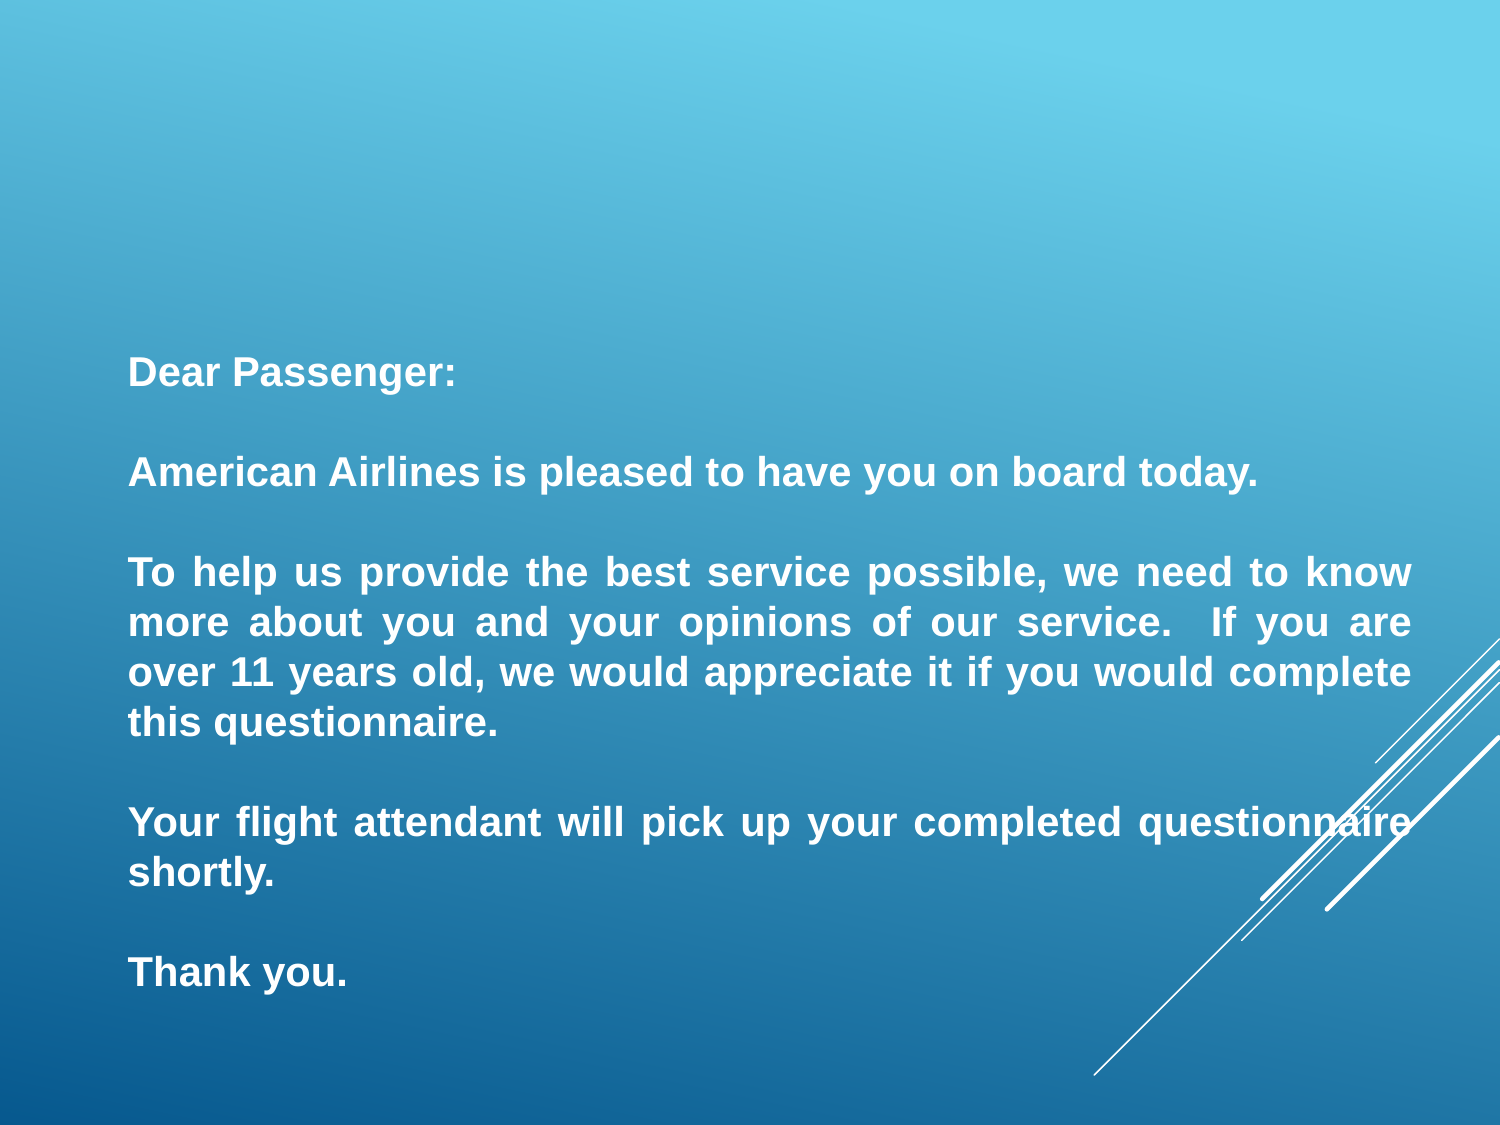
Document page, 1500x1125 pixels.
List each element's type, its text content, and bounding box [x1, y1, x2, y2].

text_box Dear Passenger: American Airlines is pleased to have you on board today. To help us provide the best service possible, we need to know more about you and your opinions of our service. If you are over 11 years old, we would appreciate it if you would complete this questionnaire. Your flight attendant will pick up your completed questionnaire shortly. Thank you. [112, 337, 1428, 1053]
